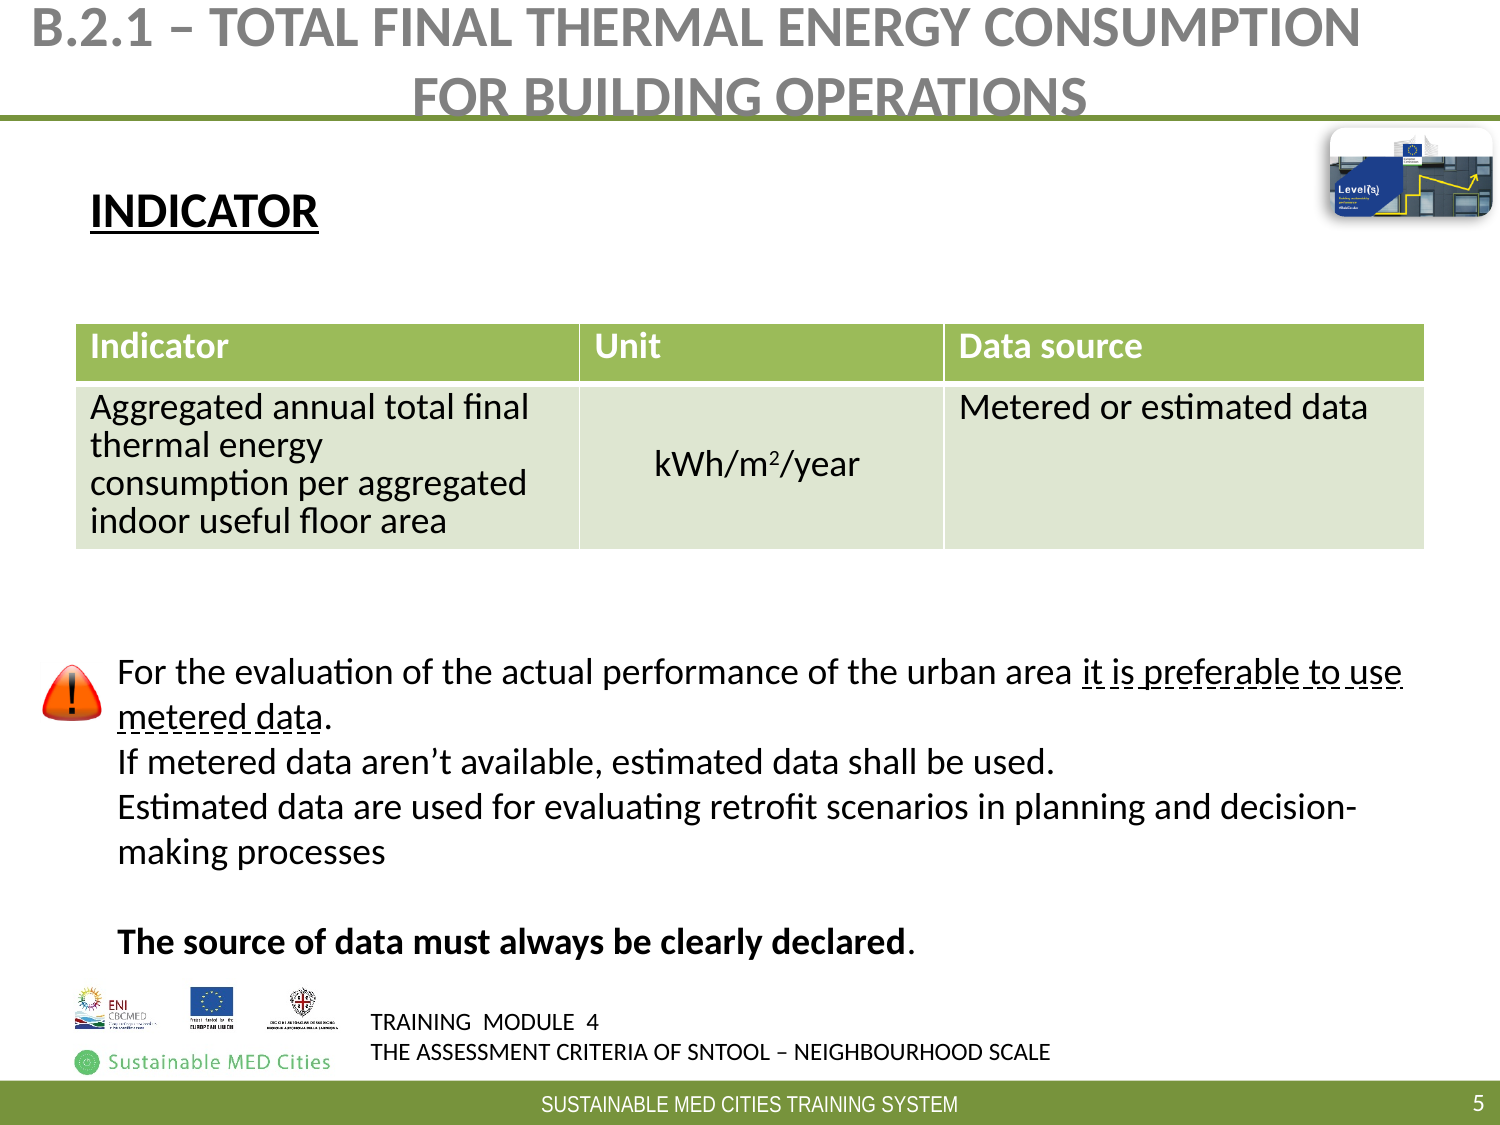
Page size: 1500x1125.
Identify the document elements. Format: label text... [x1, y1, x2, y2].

picture [40, 662, 103, 723]
table_header Data source [945, 324, 1424, 381]
table_header Indicator [76, 324, 579, 381]
slide_number 5 [1149, 1078, 1500, 1125]
table_cell Aggregated annual total final thermal energy consumption per aggregated indoor useful floor area [76, 387, 579, 549]
table_cell Metered or estimated data [945, 387, 1424, 549]
title B.2.1 – TOTAL FINAL THERMAL ENERGY CONSUMPTION FOR BUILDING OPERATIONS [0, 0, 1500, 117]
list INDICATOR [75, 170, 1425, 270]
picture [62, 978, 356, 1080]
picture [1329, 127, 1493, 217]
table_header Unit [580, 324, 943, 381]
table_cell kWh/m2/year [580, 387, 943, 549]
text_box For the evaluation of the actual performance of the urban area it is preferable to use metered data. If metered data aren’t available, estimated data shall be used. Estimated data are used for evaluating retrofit scenarios in planning and decision-making processes The source of data must always be clearly declared. [102, 639, 1425, 970]
